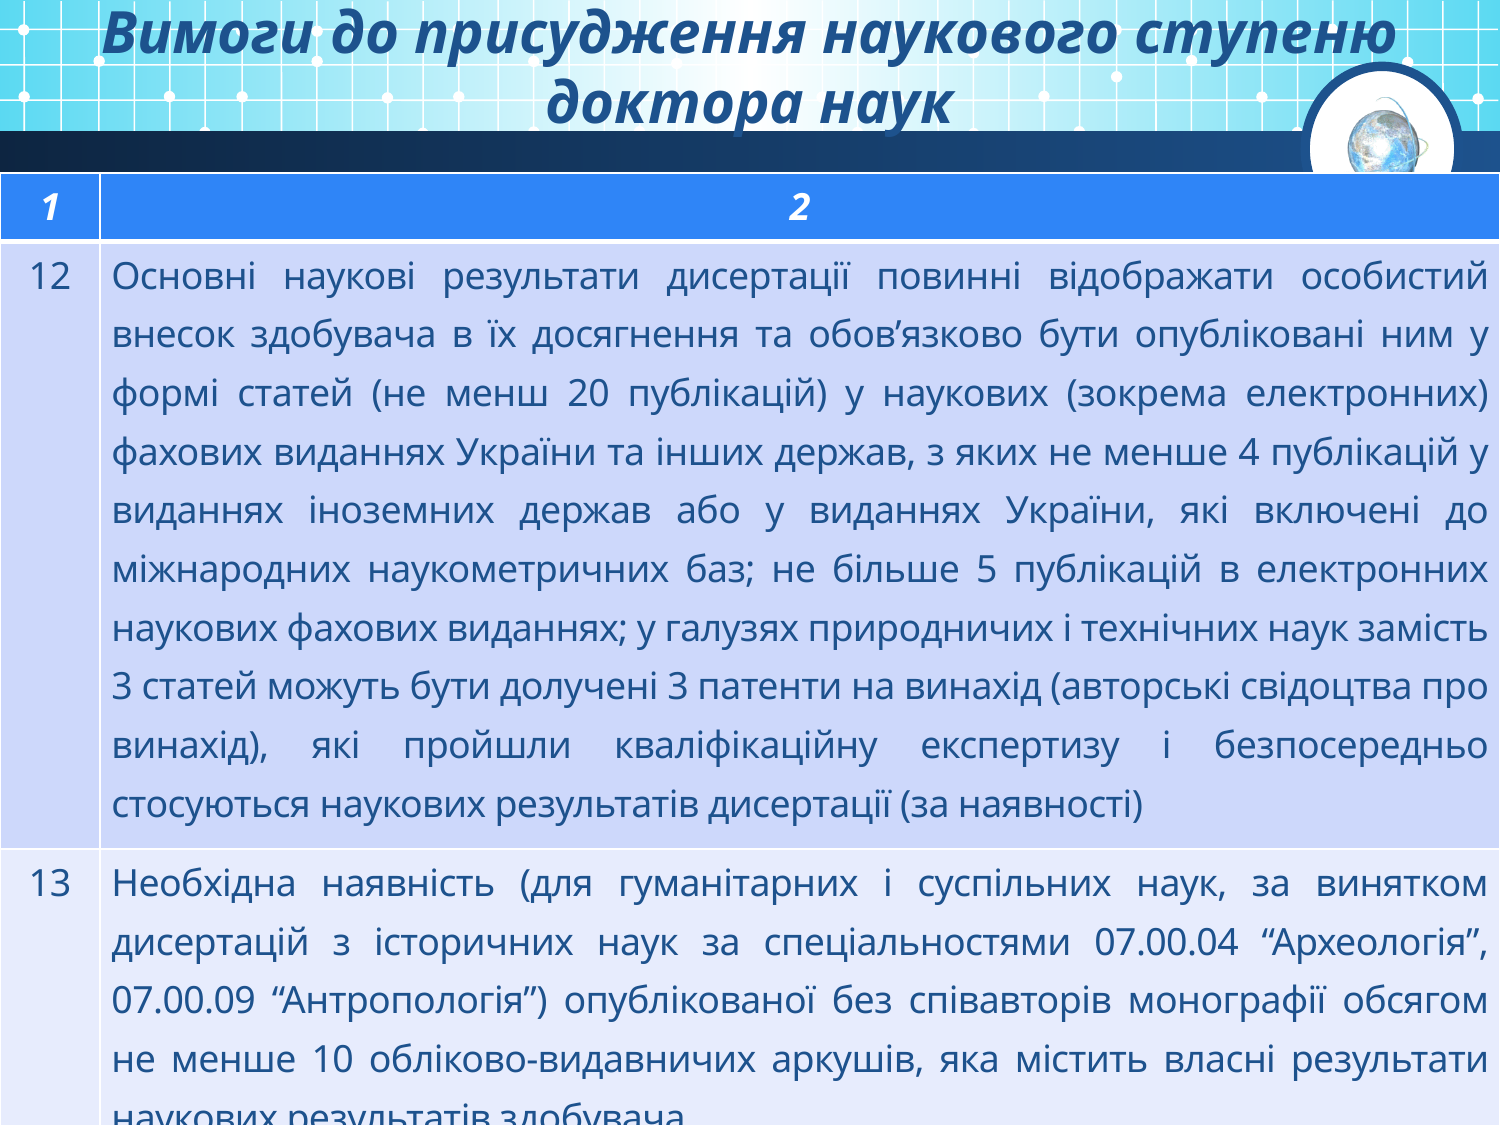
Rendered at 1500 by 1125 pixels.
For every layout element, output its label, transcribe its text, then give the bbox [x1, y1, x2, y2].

table_cell 12 [1, 244, 99, 848]
table_cell Необхідна наявність (для гуманітарних і суспільних наук, за винятком дисертацій з історичних наук за спеціальностями 07.00.04 “Археологія”, 07.00.09 “Антропологія”) опублікованої без співавторів монографії обсягом не менше 10 обліково-видавничих аркушів, яка містить власні результати наукових результатів здобувача [101, 850, 1499, 1125]
table_cell 13 [1, 850, 99, 1125]
table_header 2 [101, 174, 1499, 239]
picture [1310, 130, 1454, 172]
table_header 1 [1, 174, 99, 239]
table_cell Основні наукові результати дисертації повинні відображати особистий внесок здобувача в їх досягнення та обов’язково бути опубліковані ним у формі статей (не менш 20 публікацій) у наукових (зокрема електронних) фахових виданнях України та інших держав, з яких не менше 4 публікацій у виданнях іноземних держав або у виданнях України, які включені до міжнародних наукометричних баз; не більше 5 публікацій в електронних наукових фахових виданнях; у галузях природничих і технічних наук замість 3 статей можуть бути долучені 3 патенти на винахід (авторські свідоцтва про винахід), які пройшли кваліфікаційну експертизу і безпосередньо стосуються наукових результатів дисертації (за наявності) [101, 244, 1499, 848]
title Вимоги до присудження наукового ступеню доктора наук [0, 0, 1500, 130]
